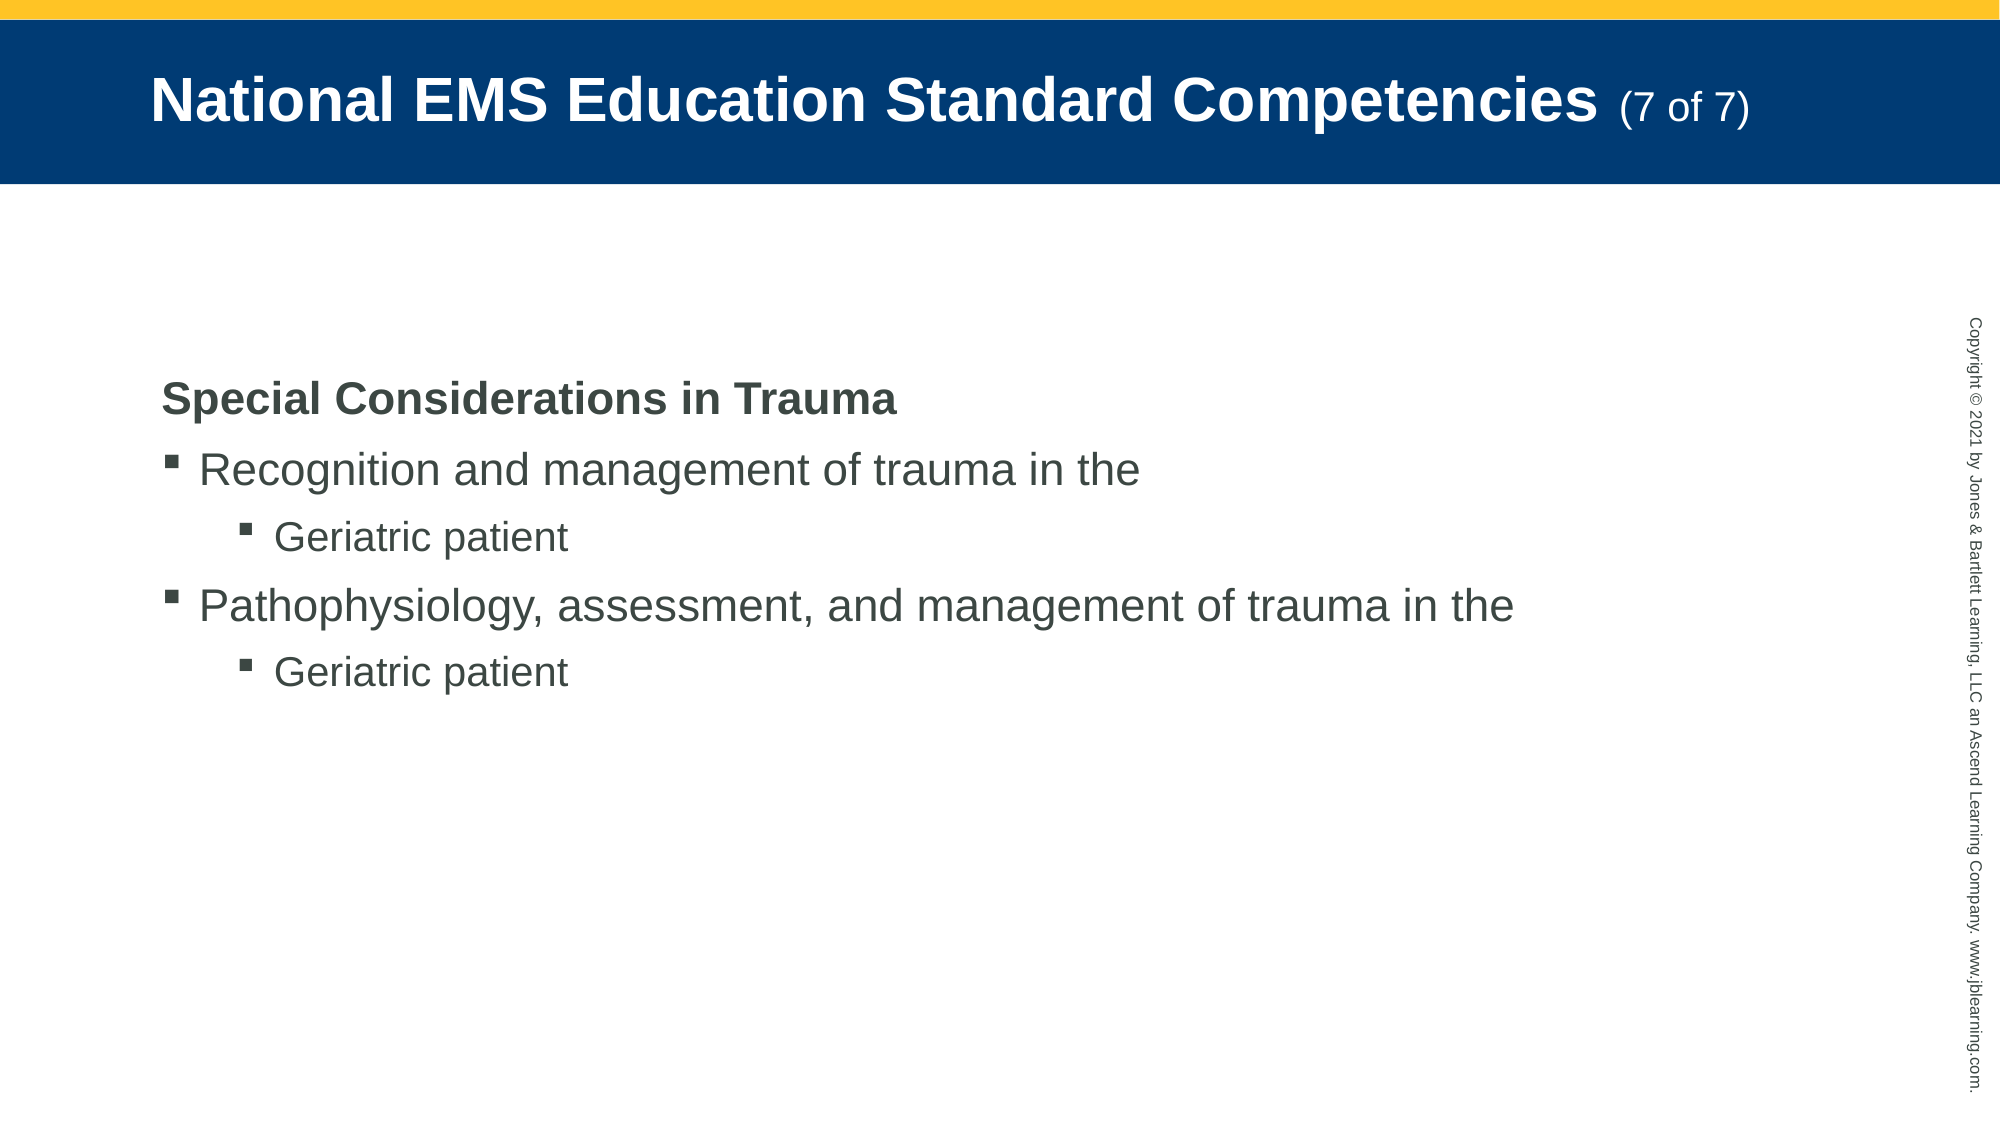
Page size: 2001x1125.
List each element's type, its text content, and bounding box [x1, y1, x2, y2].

list Special Considerations in Trauma Recognition and management of trauma in the Geriatric patient Pathophysiology, assessment, and management of trauma in the Geriatric patient [146, 361, 1859, 1016]
title National EMS Education Standard Competencies (7 of 7) [0, 19, 2000, 185]
